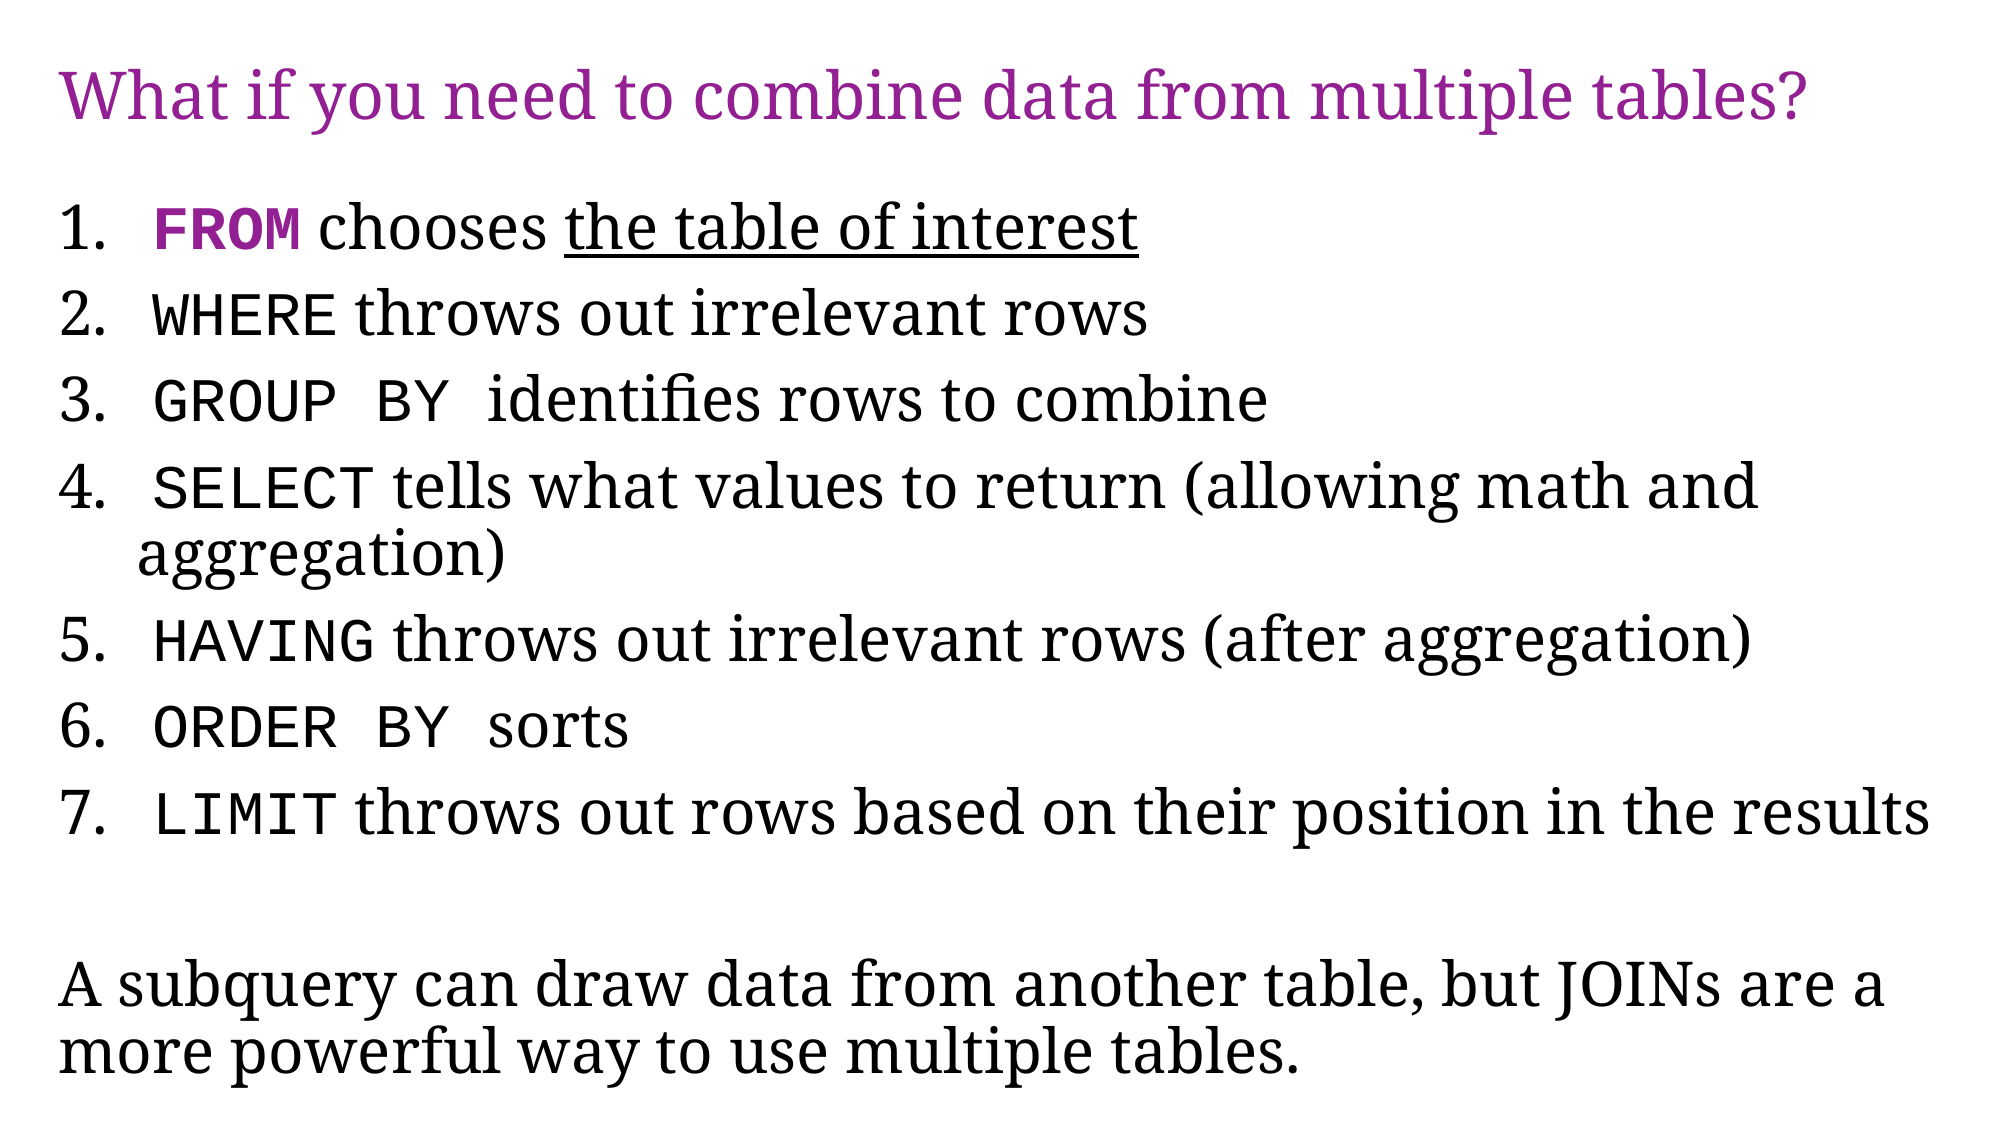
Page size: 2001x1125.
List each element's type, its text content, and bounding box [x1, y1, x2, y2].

list FROM chooses the table of interest WHERE throws out irrelevant rows GROUP BY identifies rows to combine SELECT tells what values to return (allowing math and aggregation) HAVING throws out irrelevant rows (after aggregation) ORDER BY sorts LIMIT throws out rows based on their position in the results A subquery can draw data from another table, but JOINs are a more powerful way to use multiple tables. [43, 188, 1953, 1106]
title What if you need to combine data from multiple tables? [43, 25, 1953, 171]
